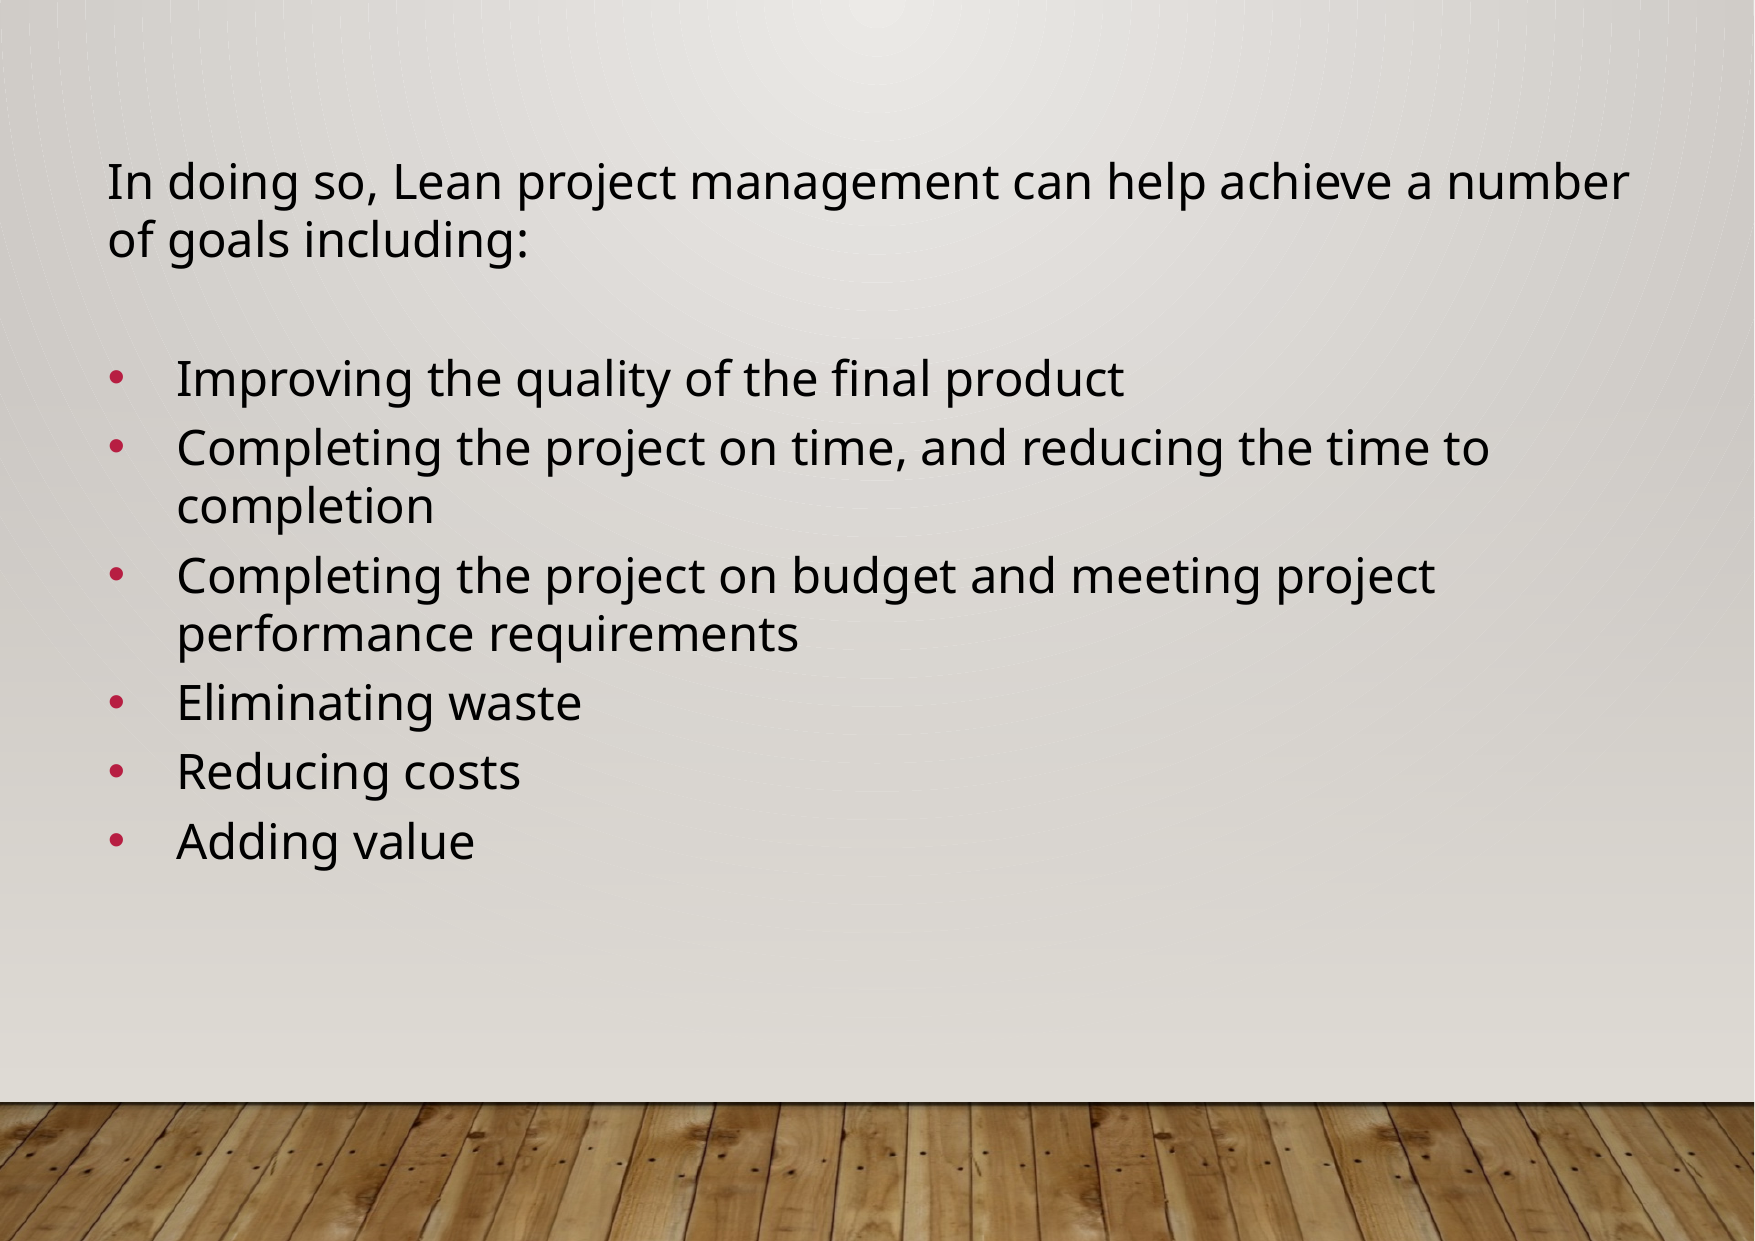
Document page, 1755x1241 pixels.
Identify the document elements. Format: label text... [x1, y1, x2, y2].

picture [0, 1102, 1755, 1241]
list In doing so, Lean project management can help achieve a number of goals including: Improving the quality of the final product Completing the project on time, and reducing the time to completion Completing the project on budget and meeting project performance requirements Eliminating waste Reducing costs Adding value [108, 150, 1685, 873]
